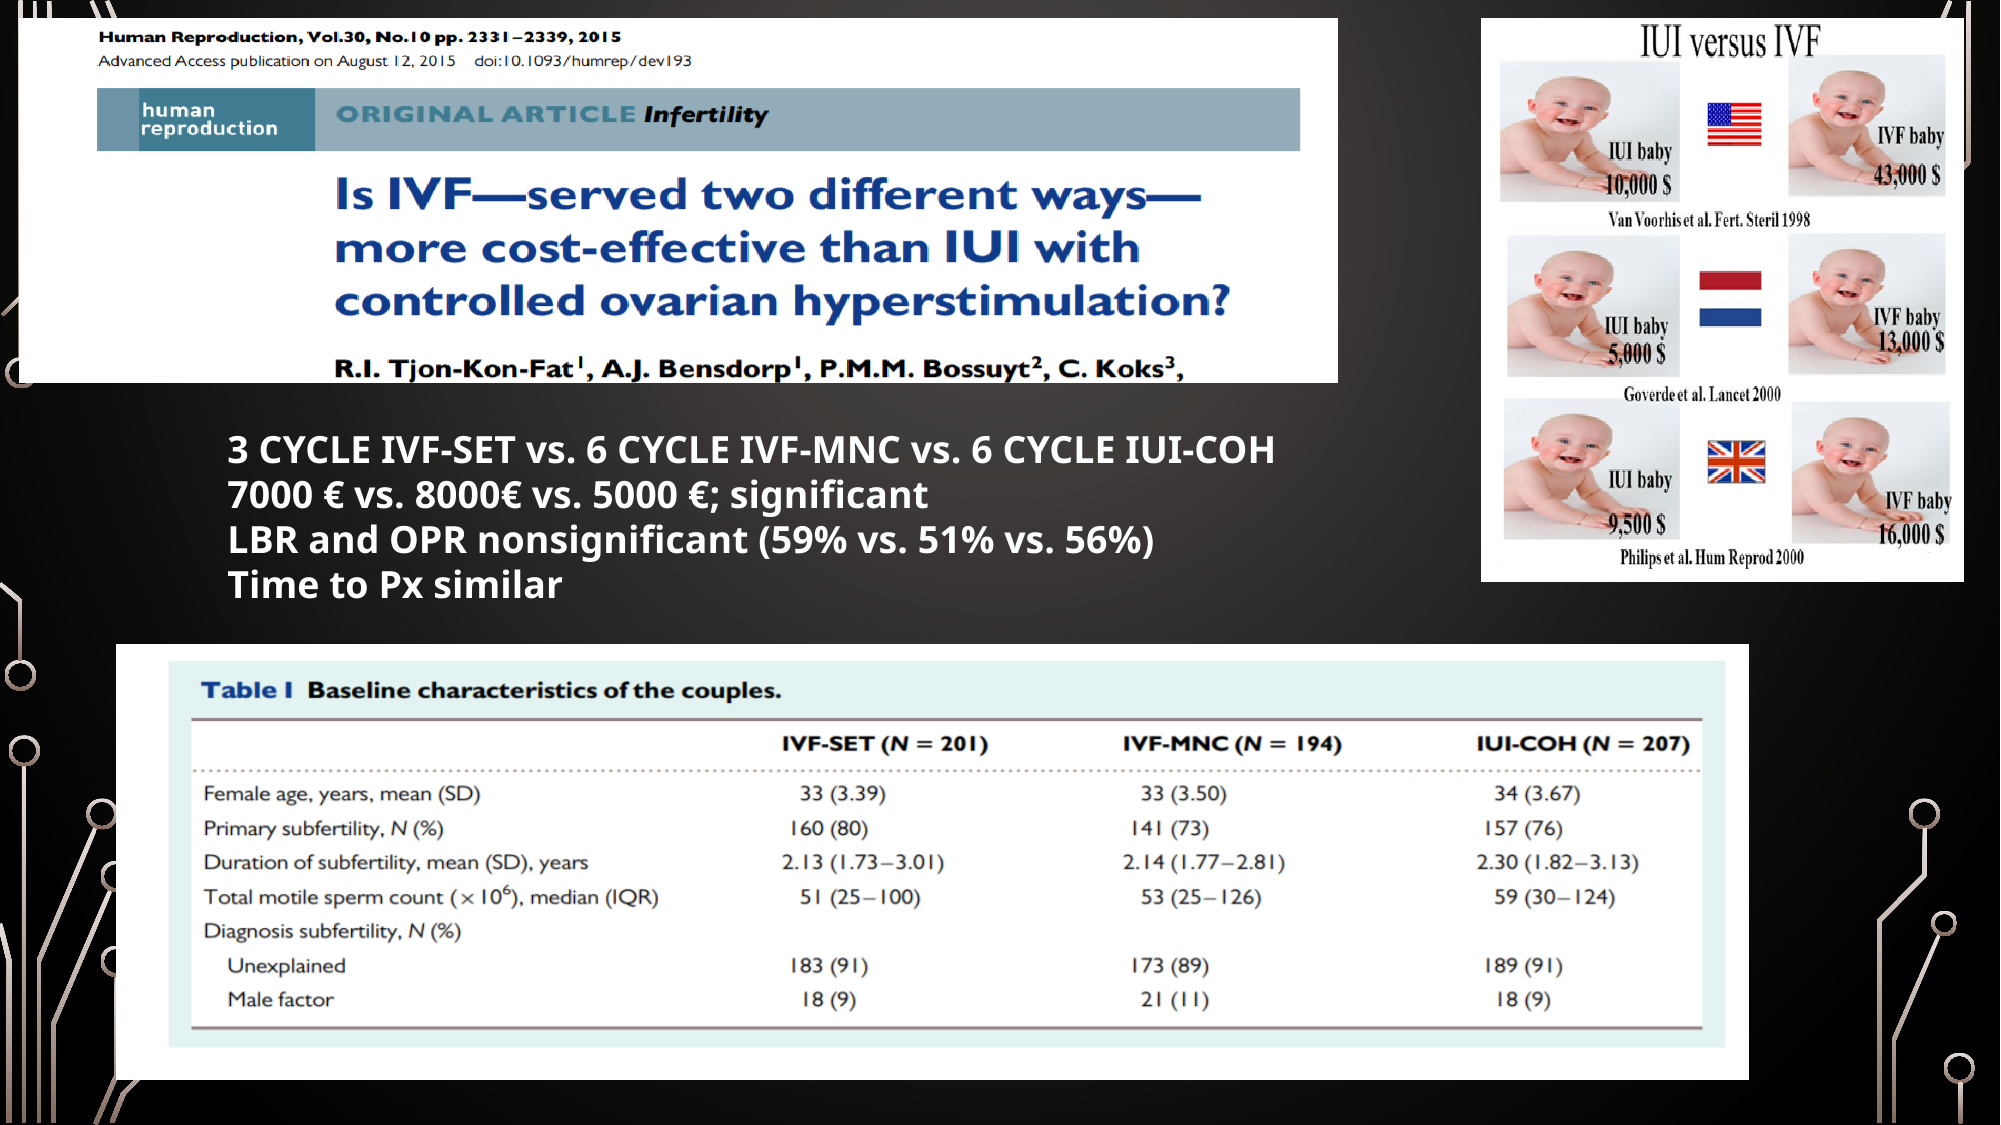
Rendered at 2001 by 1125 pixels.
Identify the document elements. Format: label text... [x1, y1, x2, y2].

text_box 3 CYCLE IVF-SET vs. 6 CYCLE IVF-MNC vs. 6 CYCLE IUI-COH 7000 € vs. 8000€ vs. 5000 €; significant LBR and OPR nonsignificant (59% vs. 51% vs. 56%) Time to Px similar [212, 418, 1426, 644]
picture [18, 18, 1338, 383]
picture [1481, 18, 1964, 583]
picture [115, 644, 1749, 1080]
